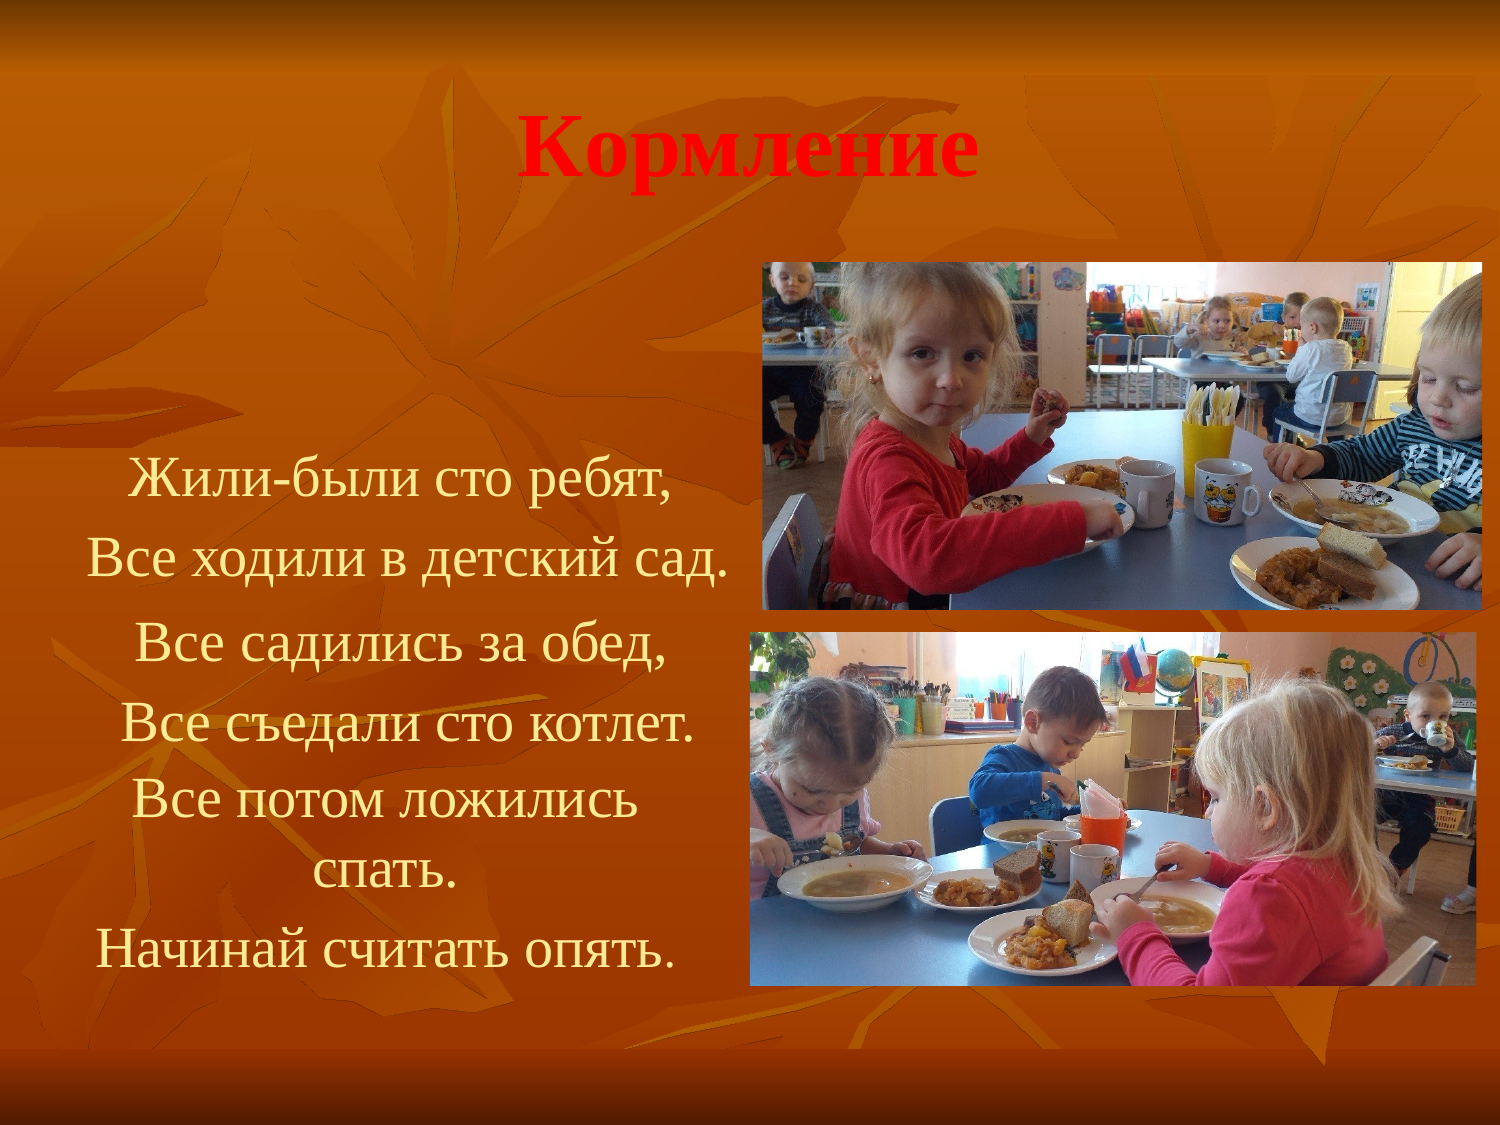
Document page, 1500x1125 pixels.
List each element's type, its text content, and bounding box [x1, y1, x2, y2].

picture [0, 0, 1500, 1125]
title Кормление [515, 82, 984, 273]
text_box [749, 632, 1477, 987]
text_box [762, 262, 1483, 610]
text_box Жили-были сто ребят, Все ходили в детский сад. Все садились за обед, Все съедали сто котлет. Все потом ложились спать. Начинай считать опять. [67, 426, 749, 980]
